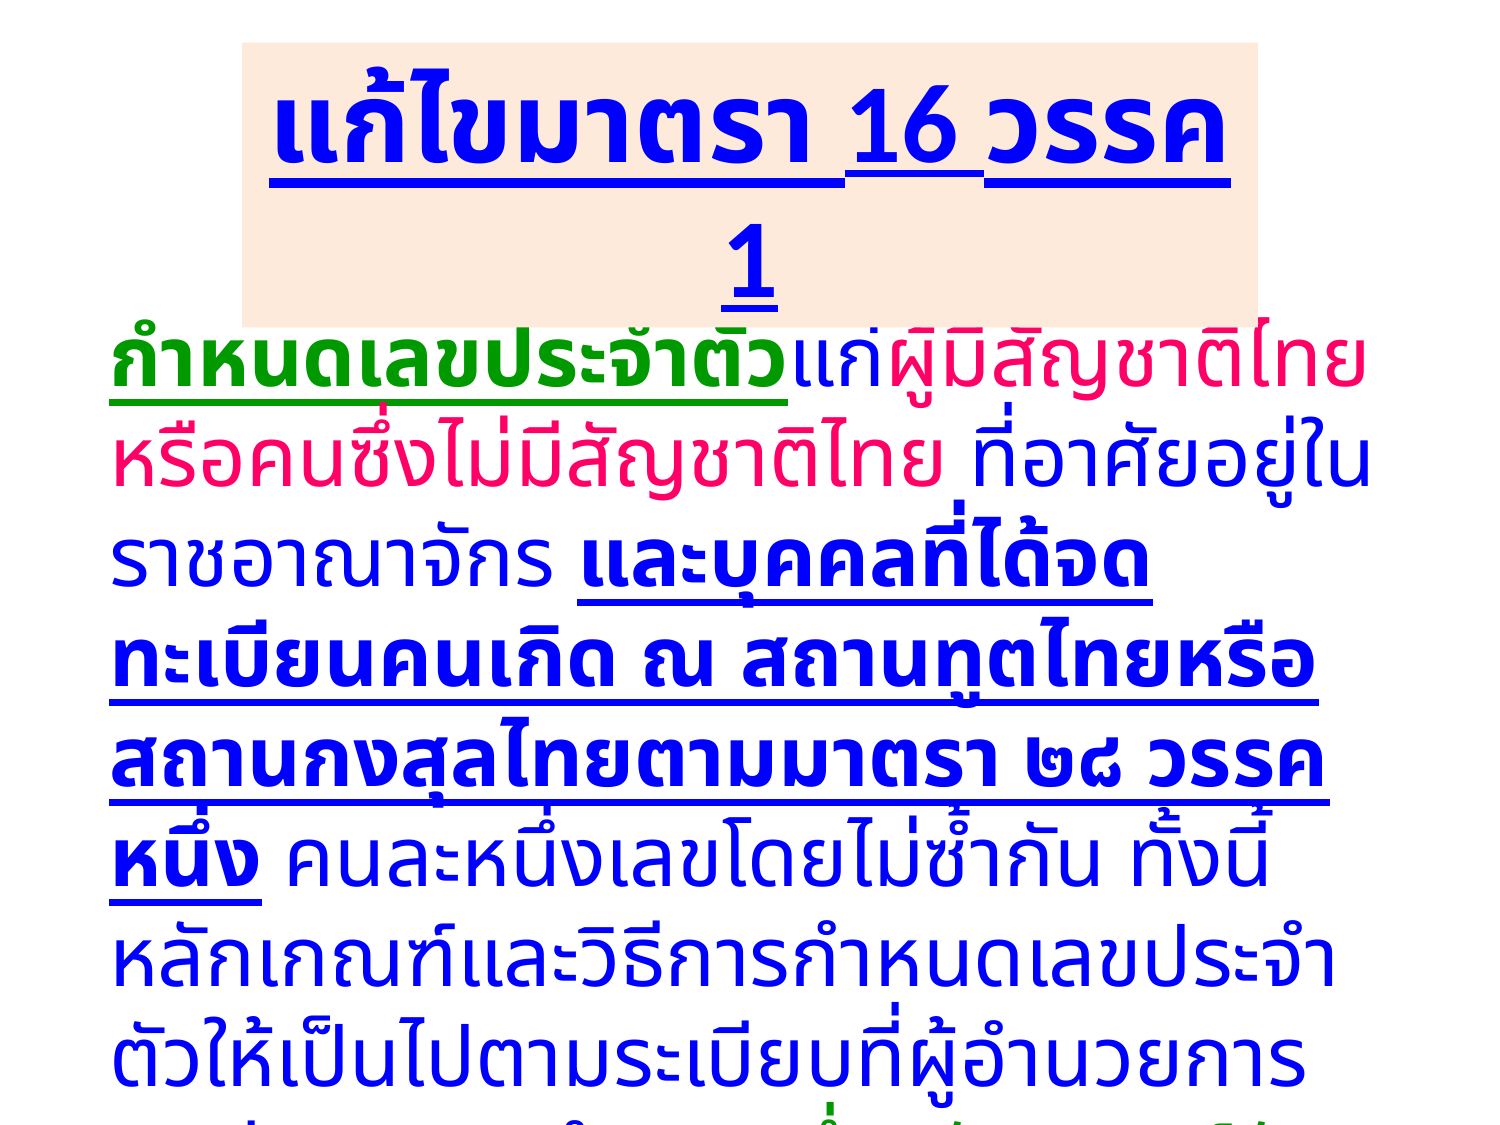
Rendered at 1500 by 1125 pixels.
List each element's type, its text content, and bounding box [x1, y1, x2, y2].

text_box แก้ไขมาตรา 16 วรรค 1 [242, 42, 1258, 328]
text_box “ให้ผู้อำนวยการทะเบียนกลางกำหนดเลขประจำตัวแก่ผู้มีสัญชาติไทยหรือคนซึ่งไม่มีสัญชาติไทย ที่อาศัยอยู่ในราชอาณาจักร และบุคคลที่ได้จดทะเบียนคนเกิด ณ สถานทูตไทยหรือสถานกงสุลไทยตามมาตรา ๒๘ วรรคหนึ่ง คนละหนึ่งเลขโดยไม่ซ้ำกัน ทั้งนี้ หลักเกณฑ์และวิธีการกำหนดเลขประจำตัวให้เป็นไปตามระเบียบที่ผู้อำนวยการทะเบียนกลางกำหนด ซึ่งหลักเกณฑ์ดังกล่าวต้องแยกระหว่างผู้มีสัญชาติไทยและคนซึ่งไม่มีสัญชาติไทยด้วย” [94, 196, 1406, 1125]
